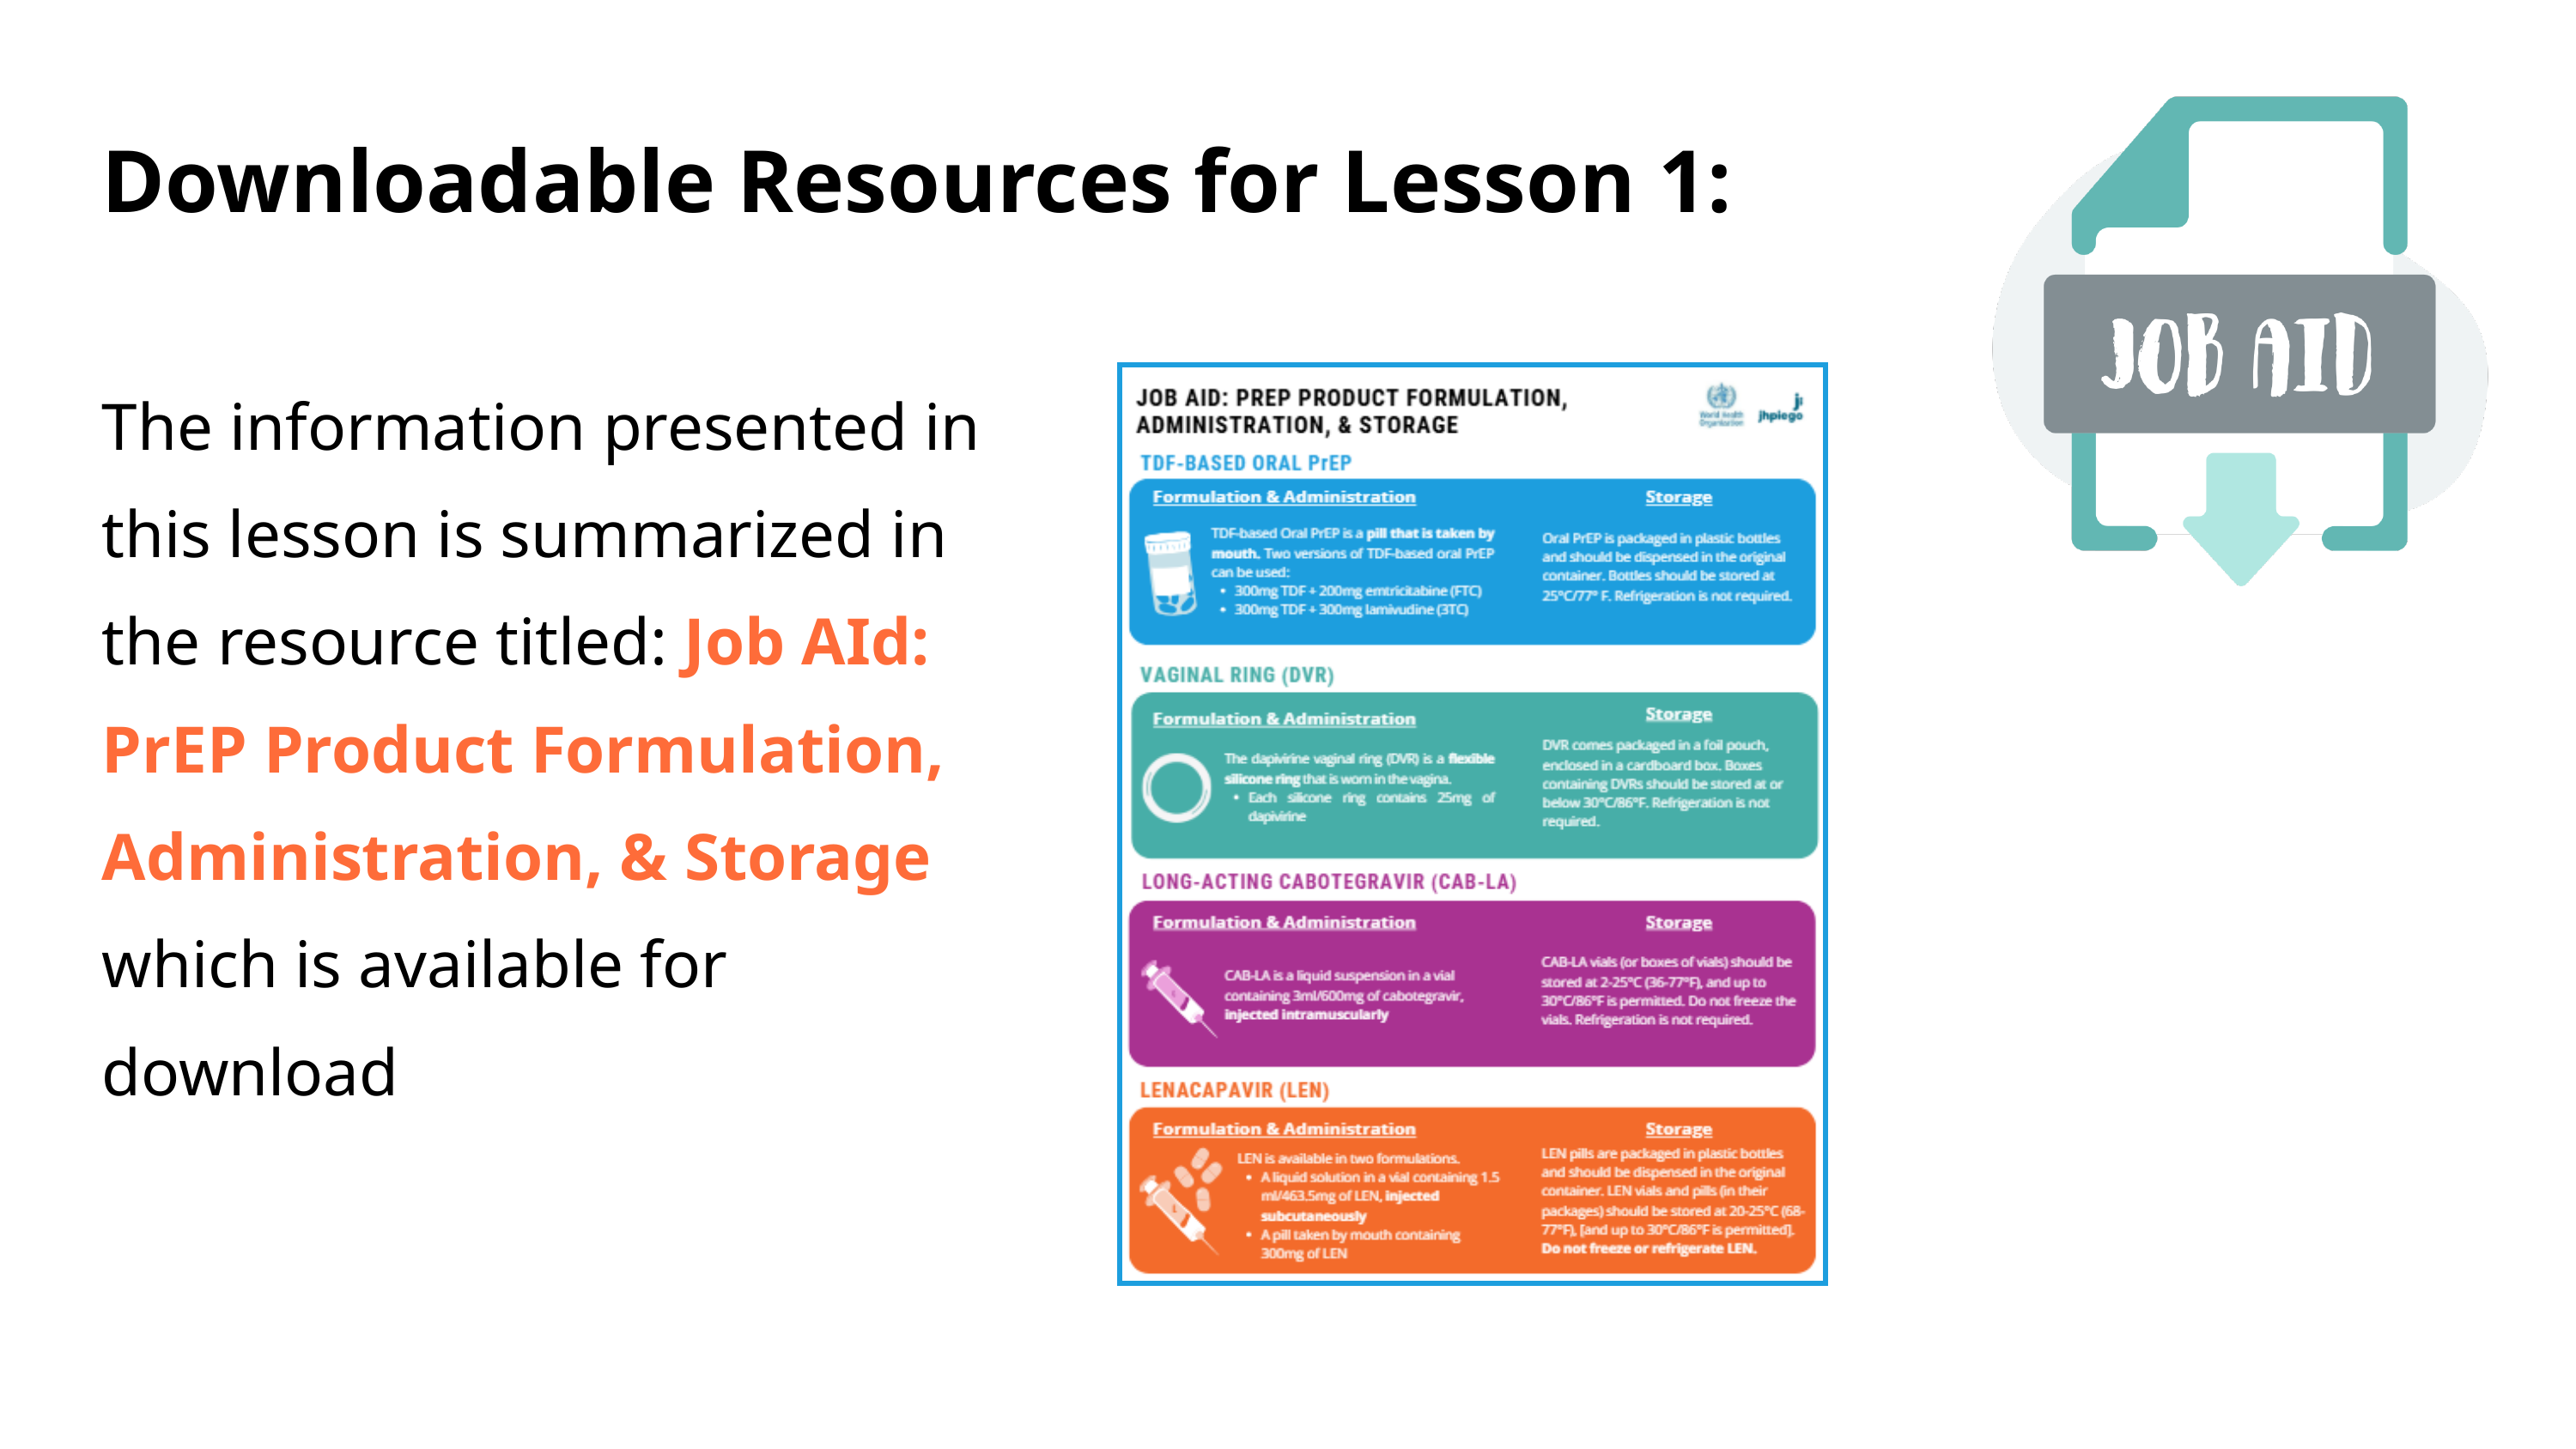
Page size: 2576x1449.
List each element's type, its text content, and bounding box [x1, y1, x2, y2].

text_box The information presented in this lesson is summarized in the resource titled: Job AId: PrEP Product Formulation, Administration, & Storage which is available for download [101, 355, 996, 1108]
text_box [1949, 38, 2530, 618]
text_box [1120, 364, 1826, 1284]
text_box Downloadable Resources for Lesson 1: [101, 86, 2286, 230]
